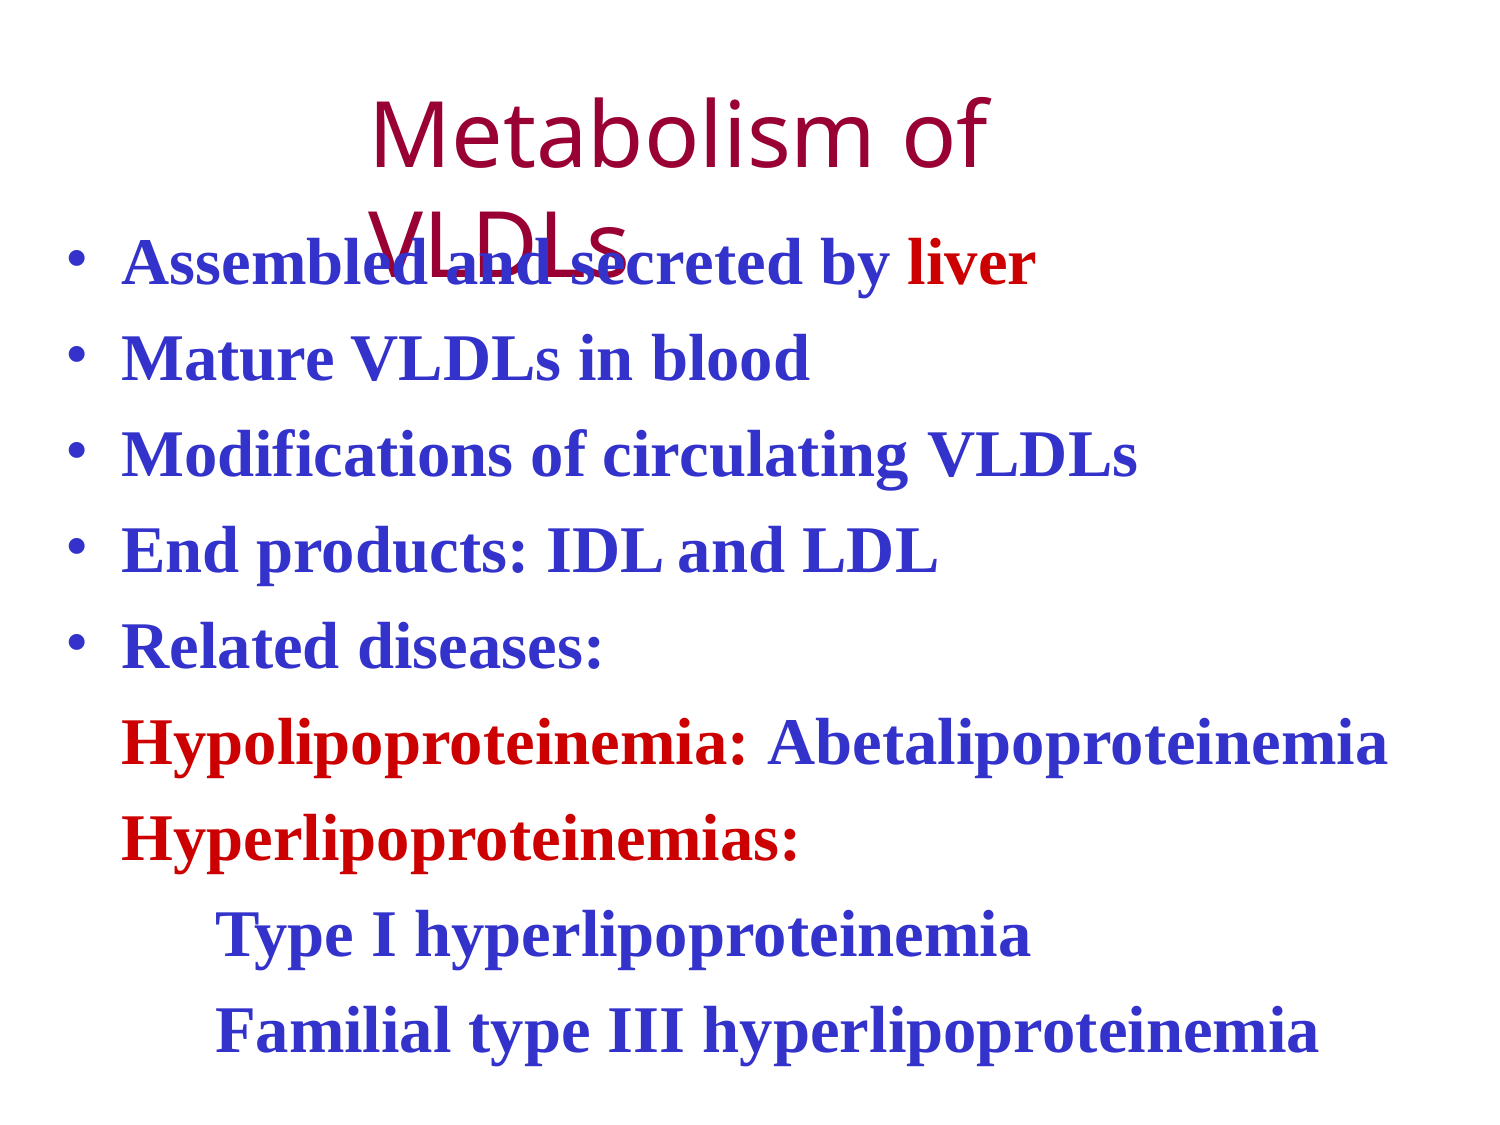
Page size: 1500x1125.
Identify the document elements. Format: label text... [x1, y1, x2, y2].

text_box Assembled and secreted by liver Mature VLDLs in blood Modifications of circulating VLDLs End products: IDL and LDL Related diseases: Hypolipoproteinemia: Abetalipoproteinemia Hyperlipoproteinemias: Type I hyperlipoproteinemia Familial type III hyperlipoproteinemia [62, 217, 1393, 1066]
title Metabolism of VLDLs [366, 75, 1134, 217]
